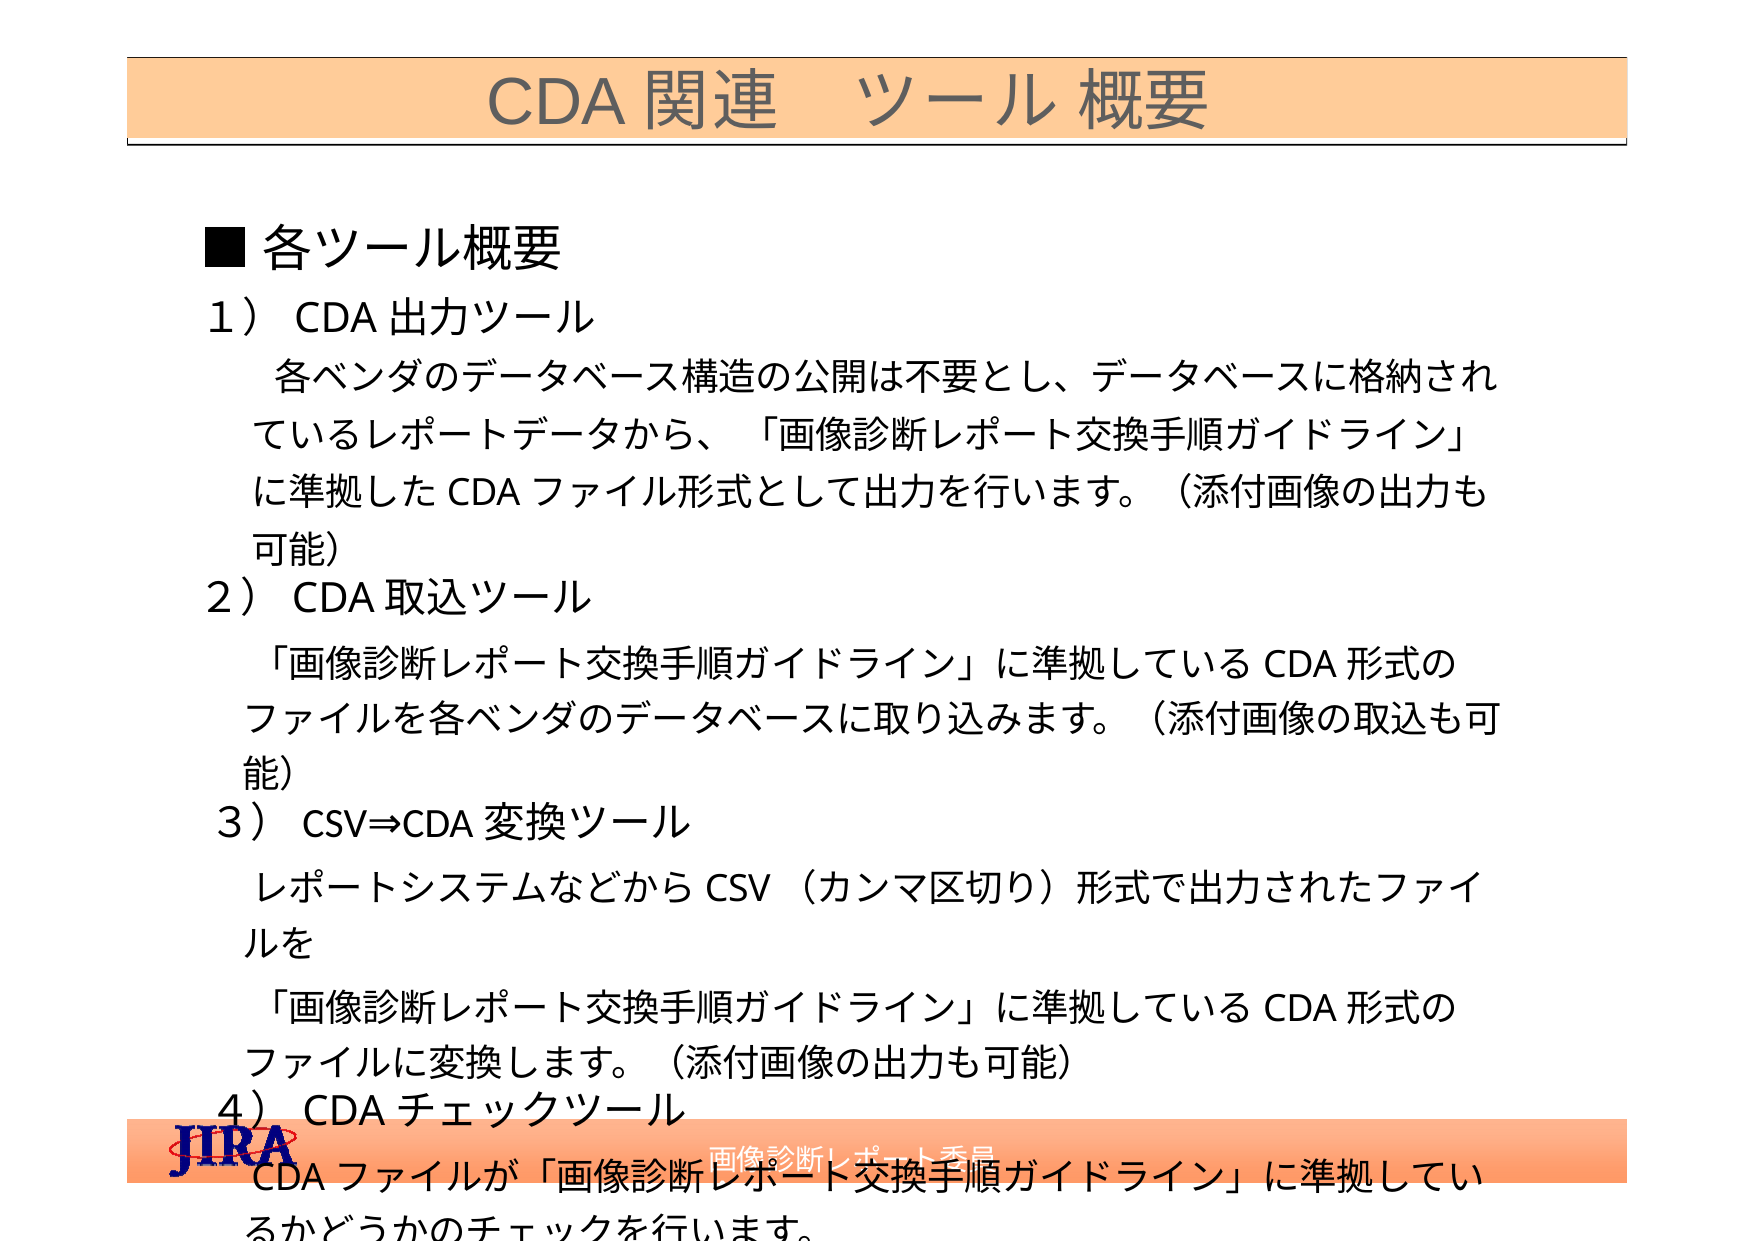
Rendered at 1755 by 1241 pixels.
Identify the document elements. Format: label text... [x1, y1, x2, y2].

picture [127, 1119, 198, 1183]
picture [1512, 1119, 1627, 1183]
text_box ■各ツール概要 １）CDA出力ツール 各ベンダのデータベース構造の公開は不要とし、データベースに格納されているレポートデータから、 「画像診断レポート交換手順ガイドライン」 に準拠したCDAファイル形式として出力を行います。（添付画像の出力も可能） ２）CDA取込ツール 「画像診断レポート交換手順ガイドライン」に準拠しているCDA形式のファイルを各ベンダのデータベースに取り込みます。（添付画像の取込も可能） ３）CSV⇒CDA変換ツール レポートシステムなどからCSV（カンマ区切り）形式で出力されたファイルを 「画像診断レポート交換手順ガイドライン」に準拠しているCDA形式のファイルに変換します。（添付画像の出力も可能） ４）CDAチェックツール CDAファイルが「画像診断レポート交換手順ガイドライン」に準拠しているかどうかのチェックを行います。 [198, 199, 1512, 1241]
text_box CDA関連 ツール 概要 [127, 57, 1627, 138]
